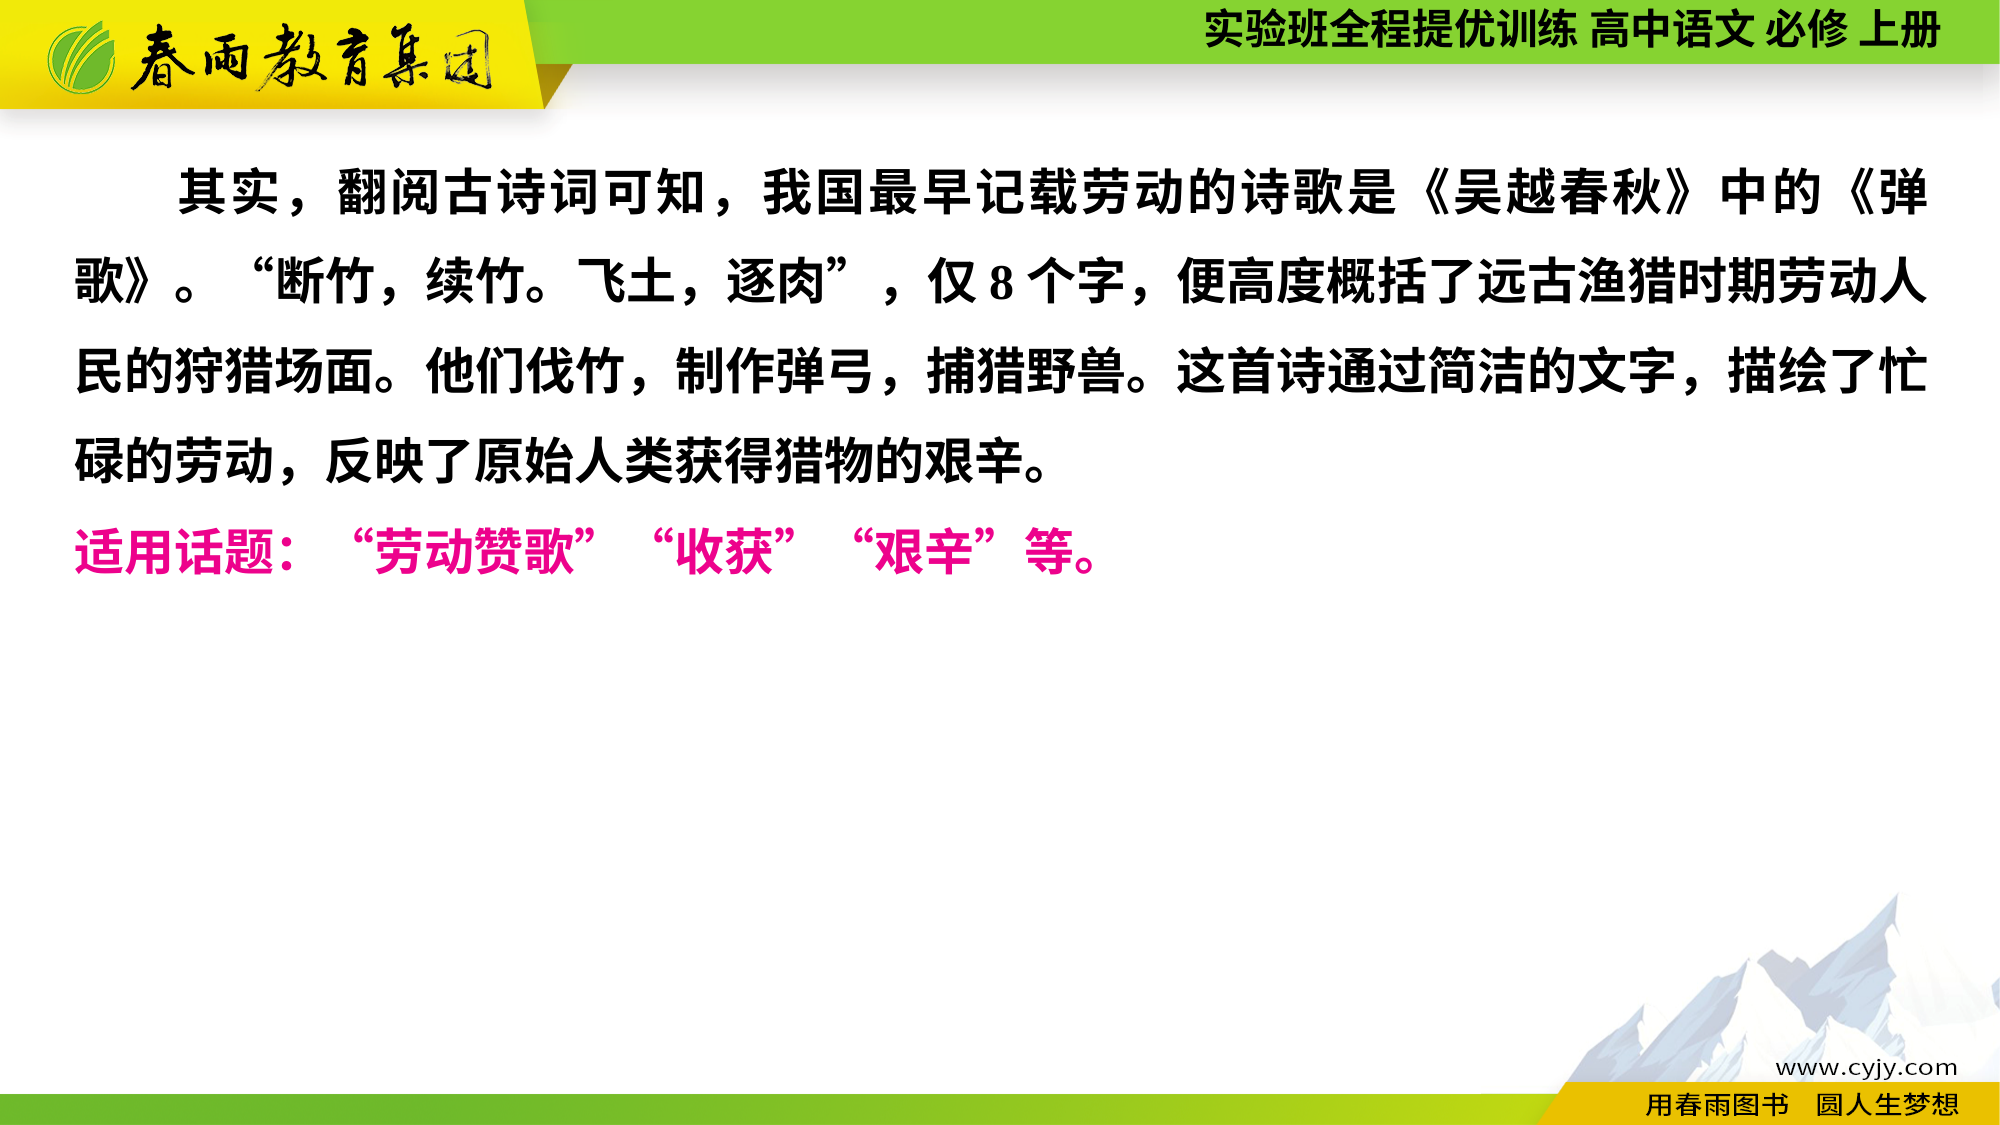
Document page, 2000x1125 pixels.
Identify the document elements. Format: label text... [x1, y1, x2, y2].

list 其实，翻阅古诗词可知，我国最早记载劳动的诗歌是《吴越春秋》中的《弹歌》。“断竹，续竹。飞土，逐肉”，仅8个字，便高度概括了远古渔猎时期劳动人民的狩猎场面。他们伐竹，制作弹弓，捕猎野兽。这首诗通过简洁的文字，描绘了忙碌的劳动，反映了原始人类获得猎物的艰辛。 适用话题：“劳动赞歌”“收获”“艰辛”等。 [59, 122, 1944, 581]
picture [0, 0, 2000, 1125]
